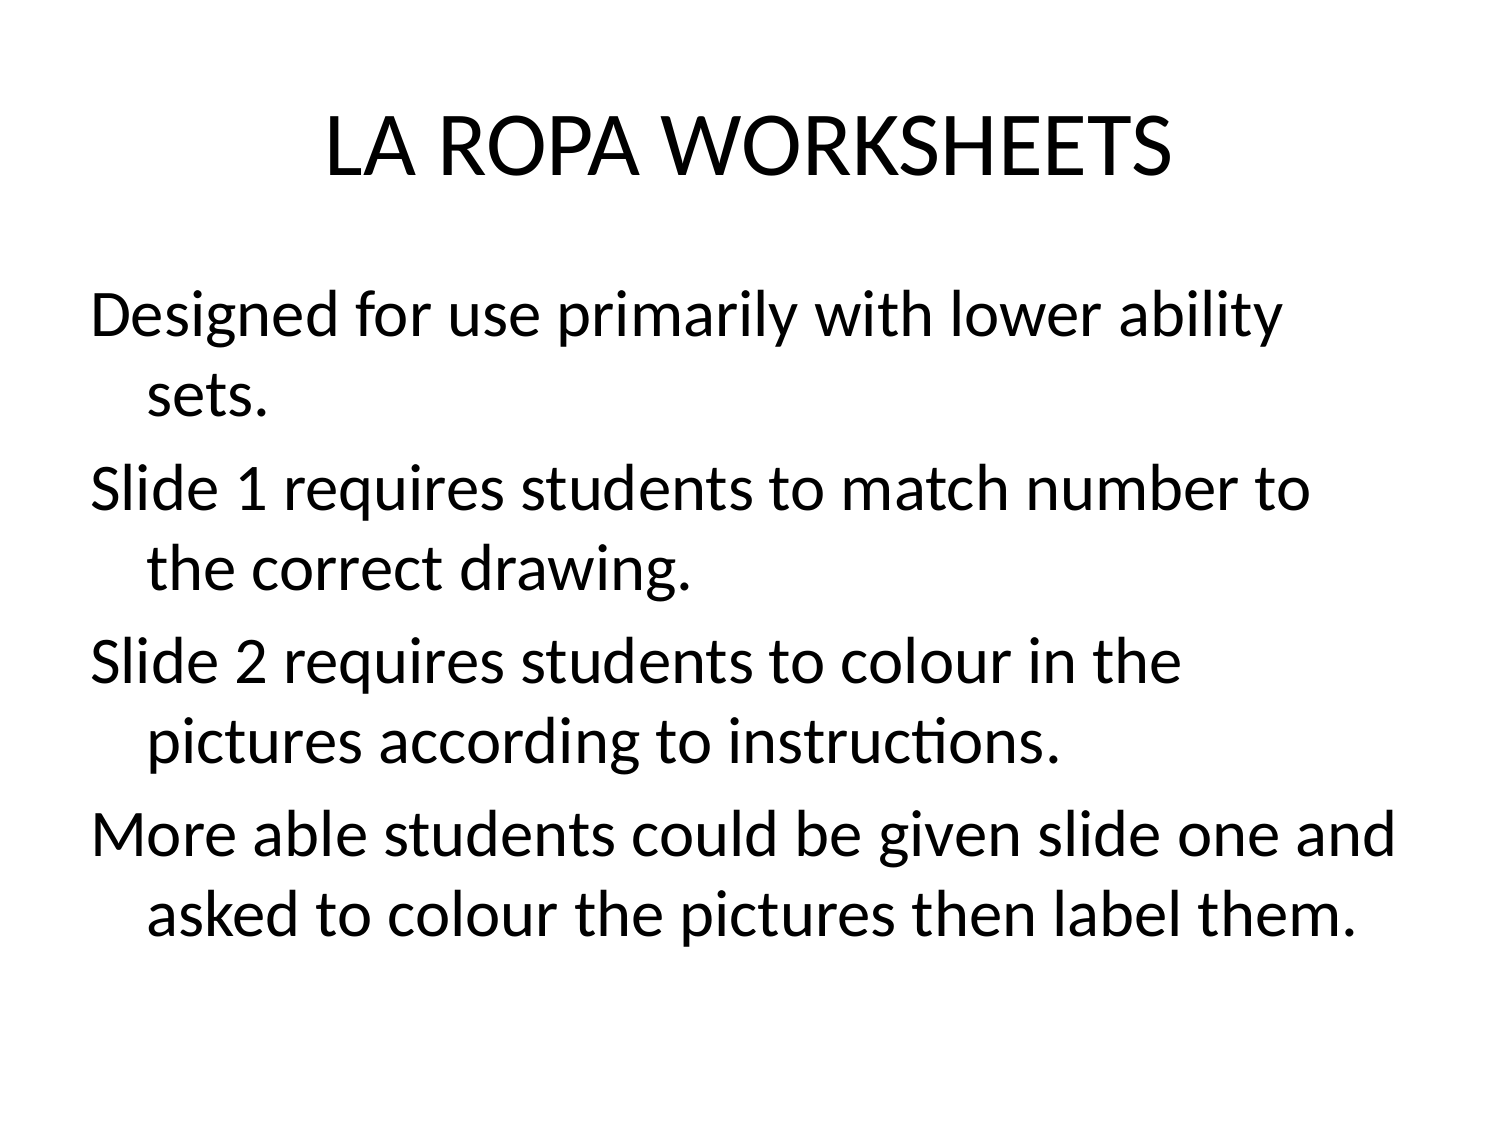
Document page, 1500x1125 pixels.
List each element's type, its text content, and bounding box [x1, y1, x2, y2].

title LA ROPA WORKSHEETS [74, 44, 1426, 233]
list Designed for use primarily with lower ability sets. Slide 1 requires students to match number to the correct drawing. Slide 2 requires students to colour in the pictures according to instructions. More able students could be given slide one and asked to colour the pictures then label them. [74, 262, 1426, 1006]
